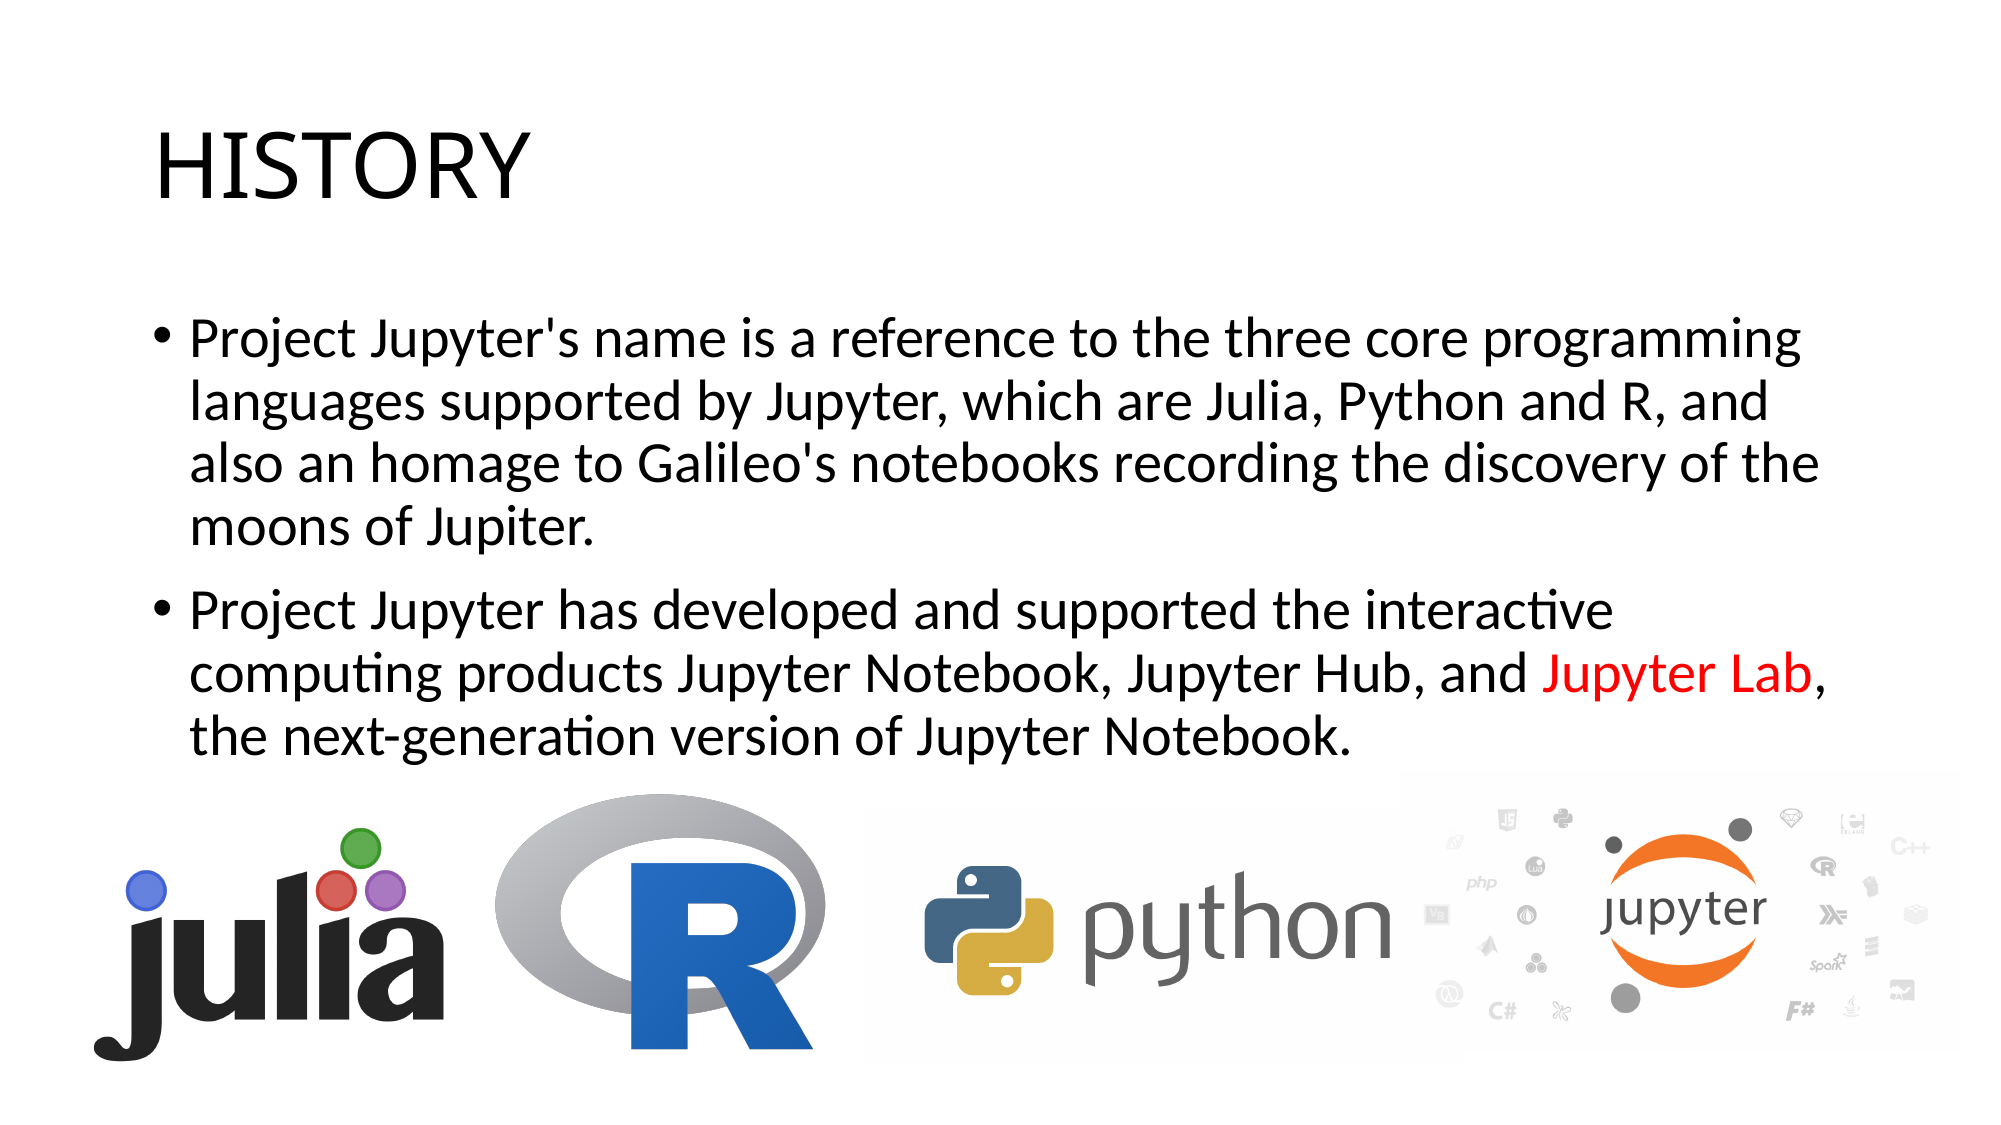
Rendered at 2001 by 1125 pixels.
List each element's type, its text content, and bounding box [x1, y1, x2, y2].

picture [89, 823, 448, 1066]
list Project Jupyter's name is a reference to the three core programming languages supported by Jupyter, which are Julia, Python and R, and also an homage to Galileo's notebooks recording the discovery of the moons of Jupiter. Project Jupyter has developed and supported the interactive computing products Jupyter Notebook, Jupyter Hub, and Jupyter Lab, the next-generation version of Jupyter Notebook. [137, 299, 1863, 1014]
title HISTORY [137, 59, 1863, 278]
picture [495, 793, 826, 1050]
picture [864, 771, 1960, 1066]
